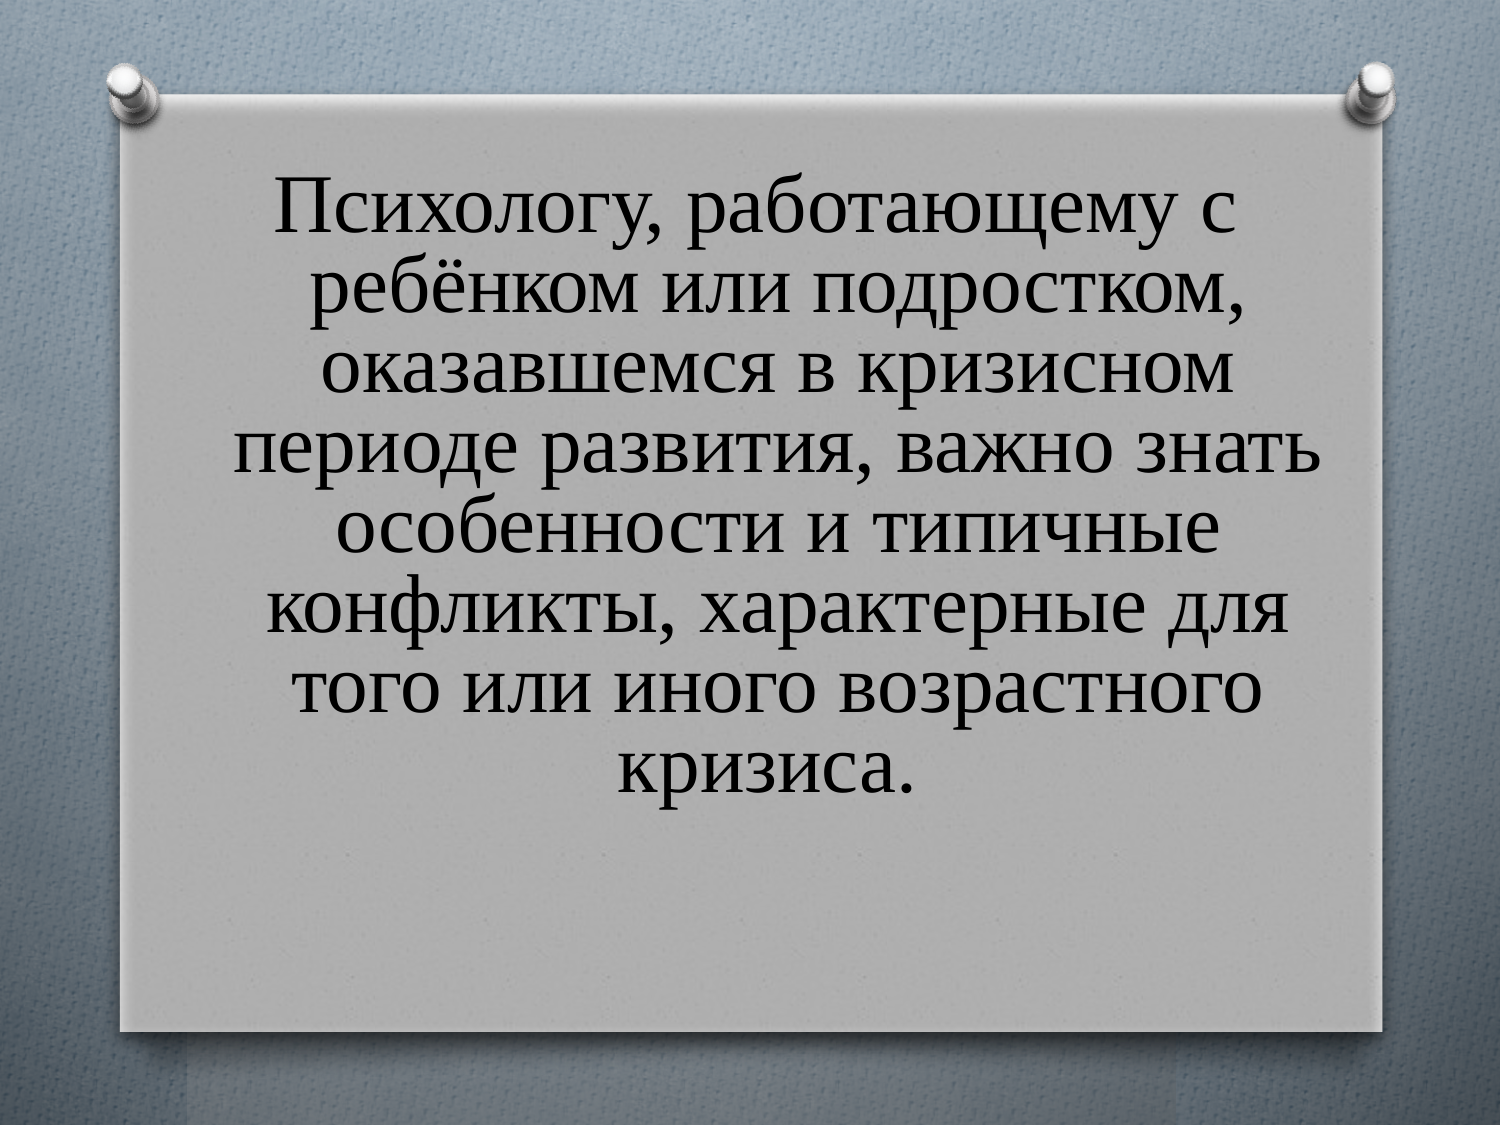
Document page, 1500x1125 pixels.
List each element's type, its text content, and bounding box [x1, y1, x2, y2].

picture [75, 29, 198, 153]
list Психологу, работающему с ребёнком или подростком, оказавшемся в кризисном периоде развития, важно знать особенности и типичные конфликты, характерные для того или иного возрастного кризиса. [171, 160, 1341, 753]
picture [1317, 35, 1439, 156]
